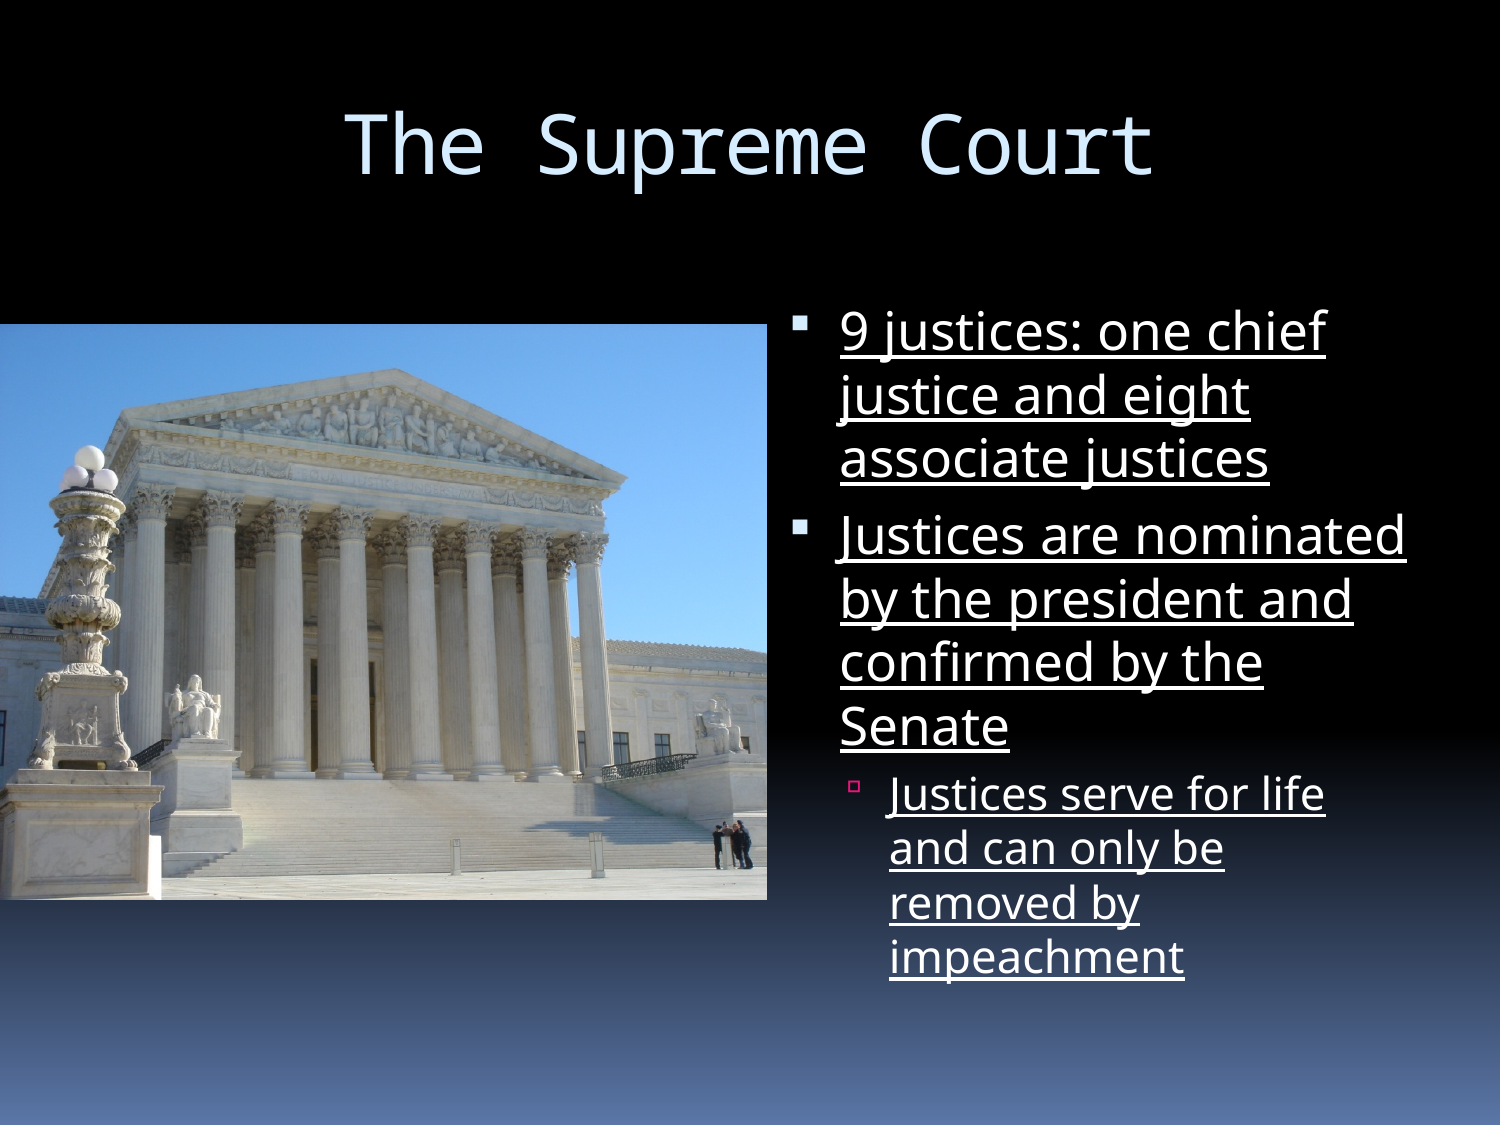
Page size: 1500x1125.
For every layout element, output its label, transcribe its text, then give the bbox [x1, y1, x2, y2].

title The Supreme Court [75, 83, 1425, 234]
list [0, 324, 768, 901]
list 9 justices: one chief justice and eight associate justices Justices are nominated by the president and confirmed by the Senate Justices serve for life and can only be removed by impeachment [763, 290, 1427, 1033]
